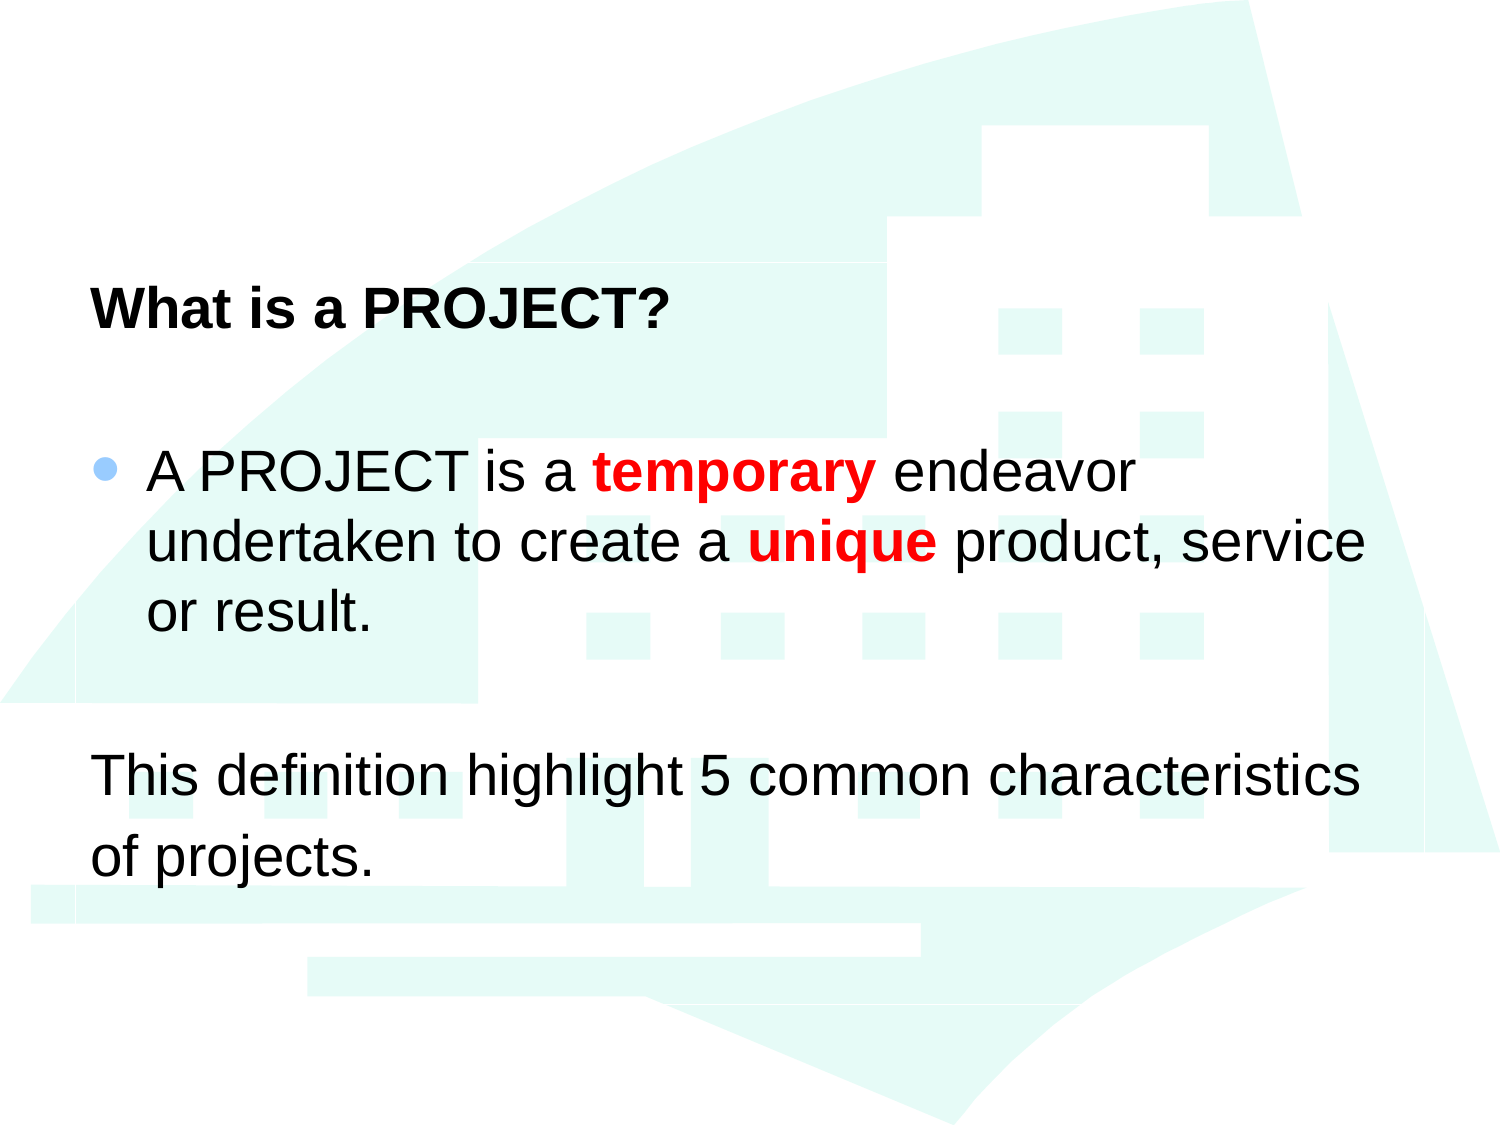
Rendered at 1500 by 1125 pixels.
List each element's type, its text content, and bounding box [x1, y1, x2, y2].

list What is a PROJECT? A PROJECT is a temporary endeavor undertaken to create a unique product, service or result. This definition highlight 5 common characteristics of projects. [75, 262, 1425, 1005]
